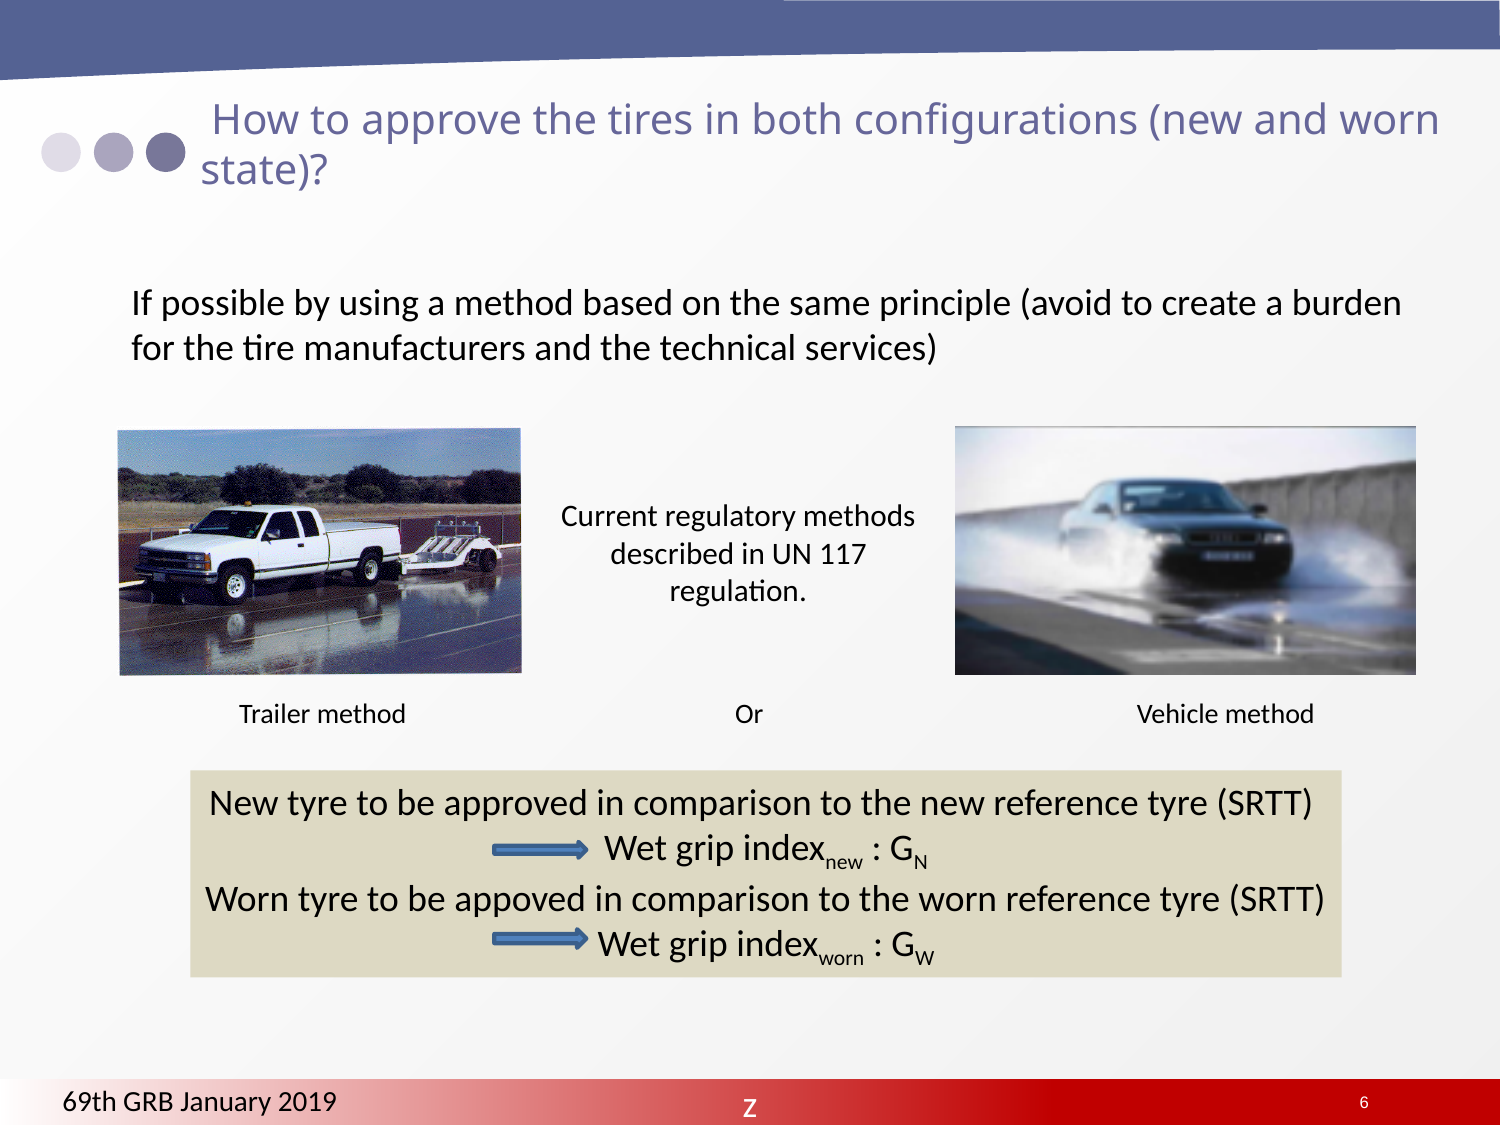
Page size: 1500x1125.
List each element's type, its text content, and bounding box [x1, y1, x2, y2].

title How to approve the tires in both configurations (new and worn state)? [185, 90, 1500, 197]
text_box 69th GRB January 2019 [47, 1074, 359, 1125]
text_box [116, 270, 1460, 968]
